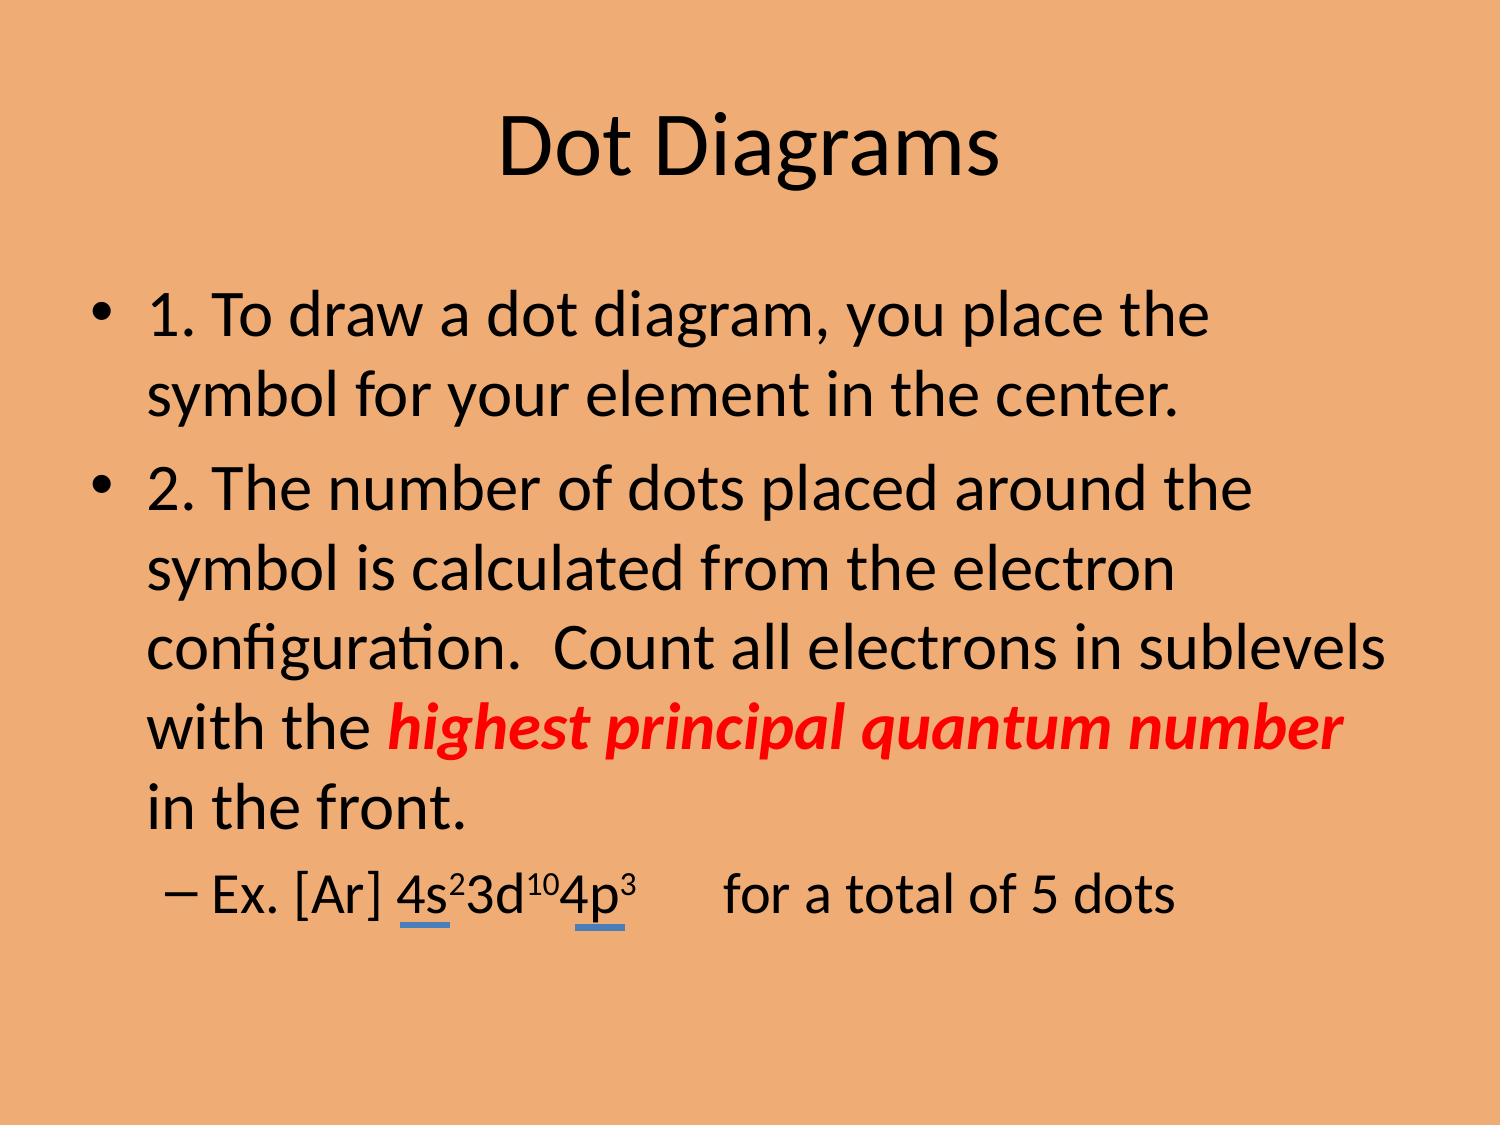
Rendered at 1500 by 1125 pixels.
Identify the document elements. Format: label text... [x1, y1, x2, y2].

list 1. To draw a dot diagram, you place the symbol for your element in the center. 2. The number of dots placed around the symbol is calculated from the electron configuration. Count all electrons in sublevels with the highest principal quantum number in the front. Ex. [Ar] 4s23d104p3 for a total of 5 dots [75, 262, 1425, 1005]
title Dot Diagrams [75, 45, 1425, 233]
